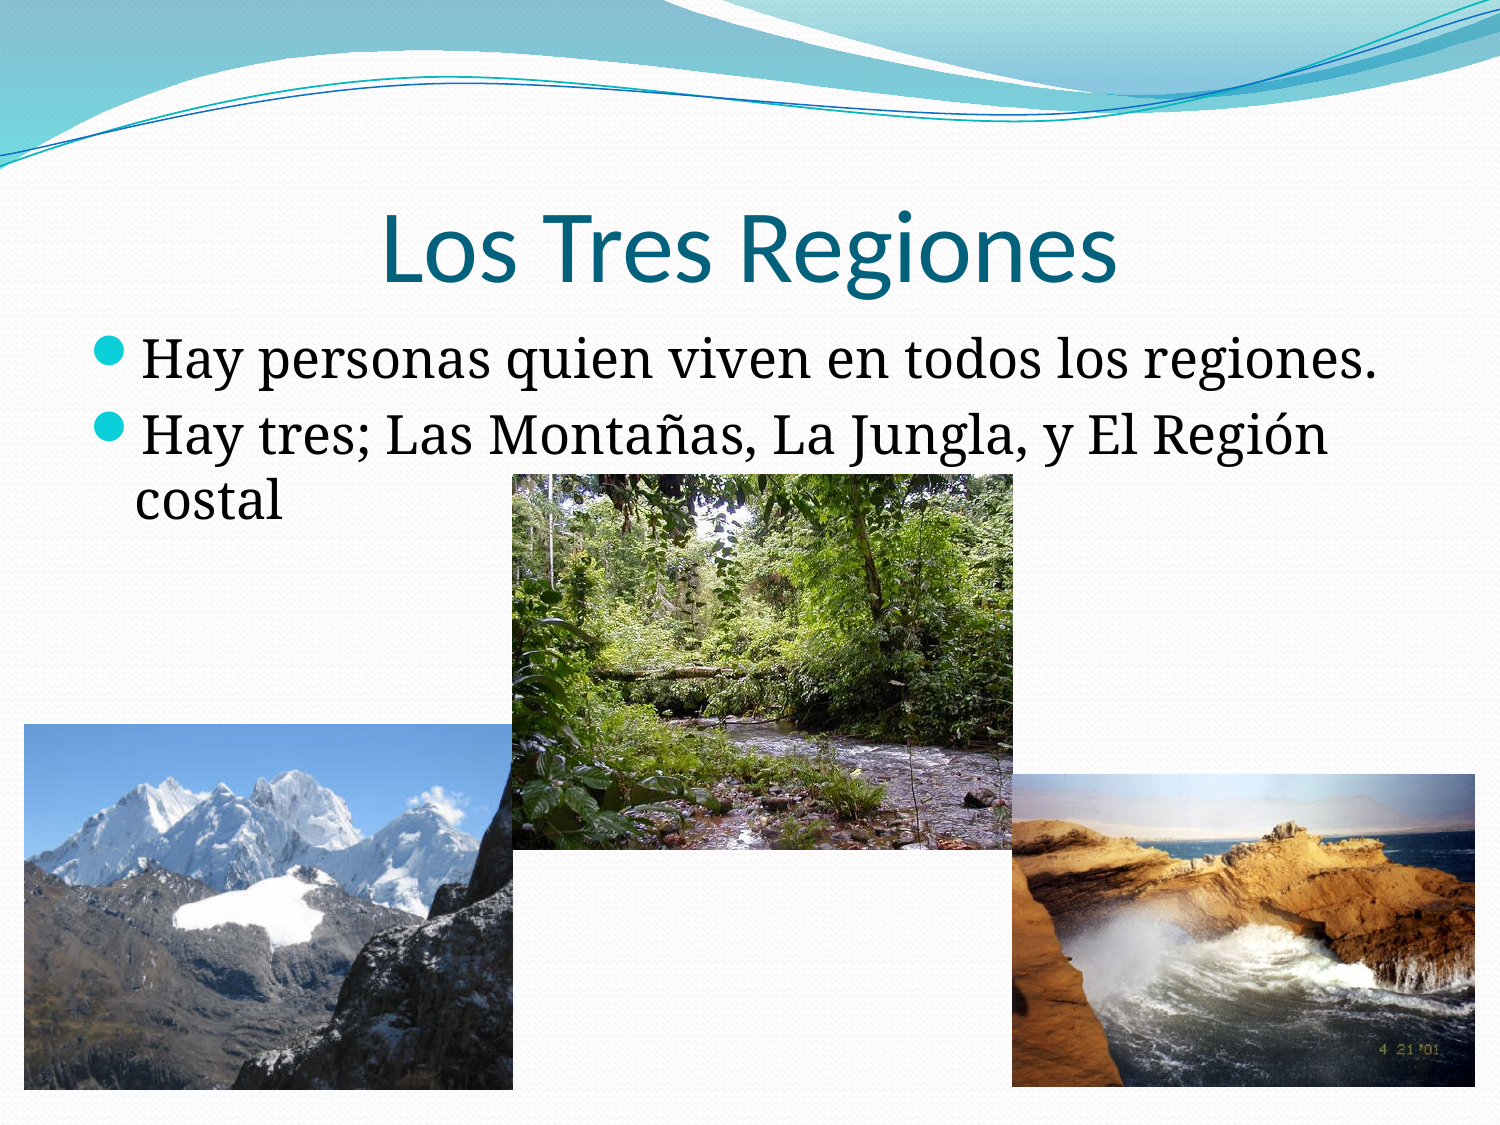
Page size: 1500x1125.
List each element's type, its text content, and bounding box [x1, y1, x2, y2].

picture [512, 474, 1476, 1087]
title Los Tres Regiones [75, 115, 1425, 303]
picture [24, 724, 513, 1091]
list Hay personas quien viven en todos los regiones. Hay tres; Las Montañas, La Jungla, y El Región costal [75, 317, 1425, 588]
